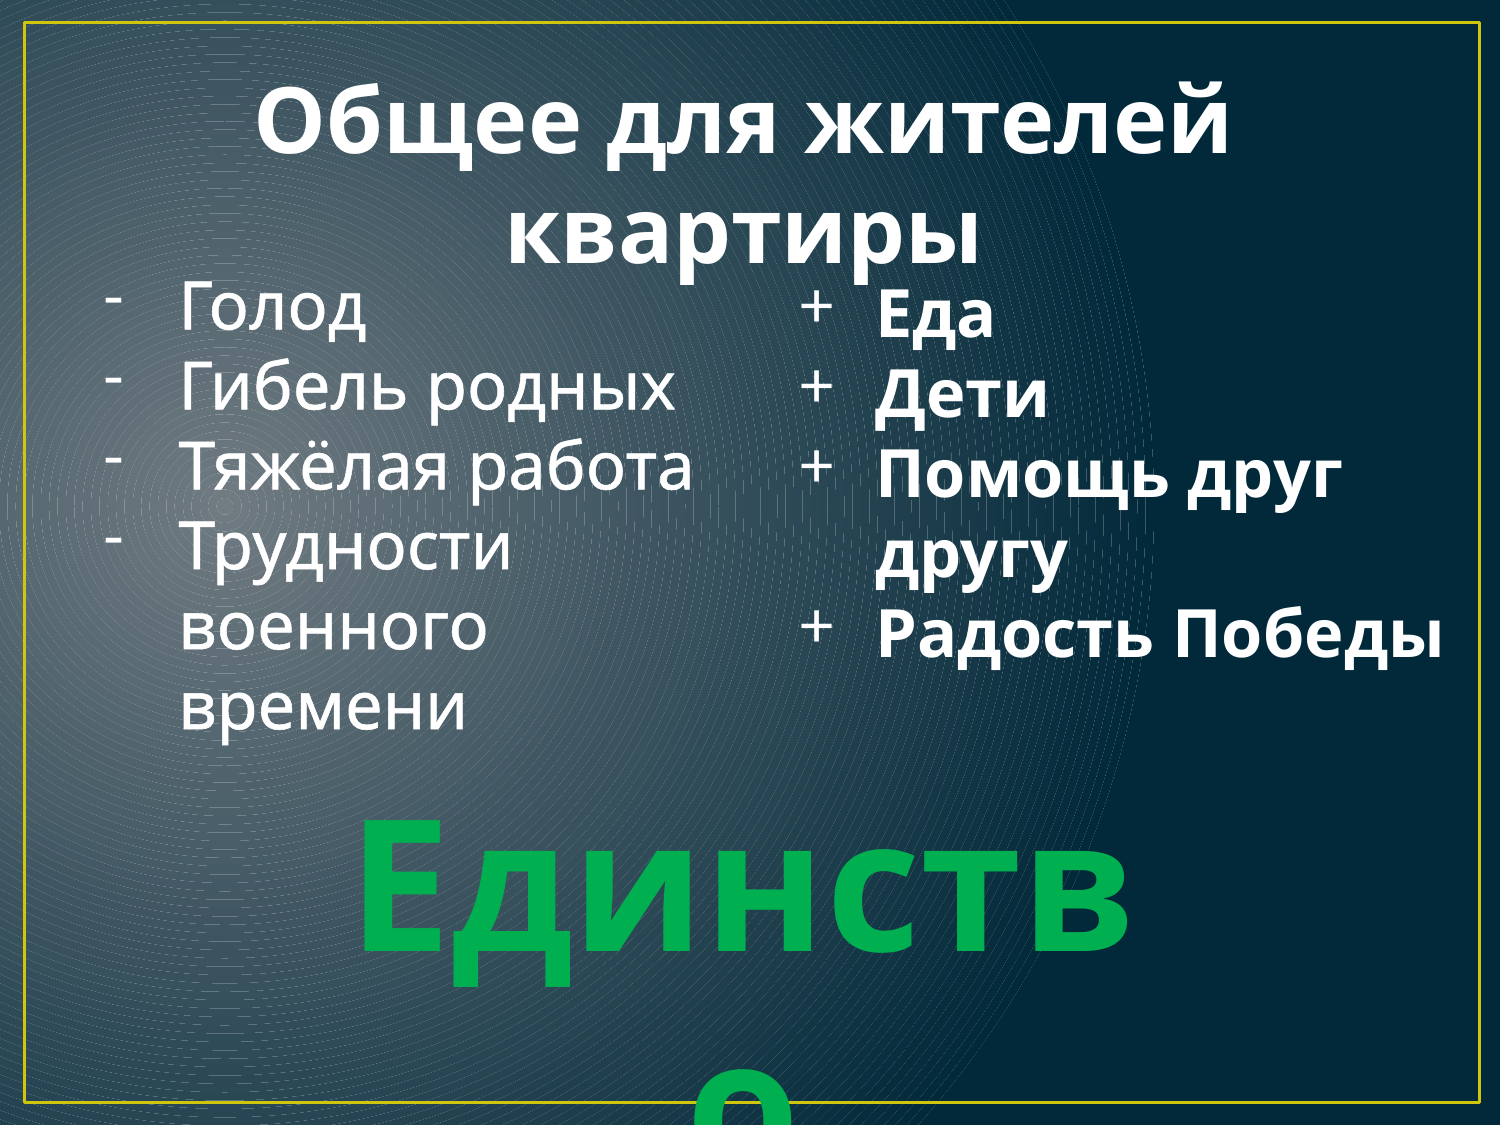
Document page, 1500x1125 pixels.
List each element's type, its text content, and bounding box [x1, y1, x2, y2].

text_box Единство [324, 760, 1162, 1125]
text_box Еда Дети Помощь друг другу Радость Победы [785, 263, 1500, 678]
text_box Общее для жителей квартиры [17, 54, 1471, 290]
text_box Голод Гибель родных Тяжёлая работа Трудности военного времени [88, 255, 739, 750]
